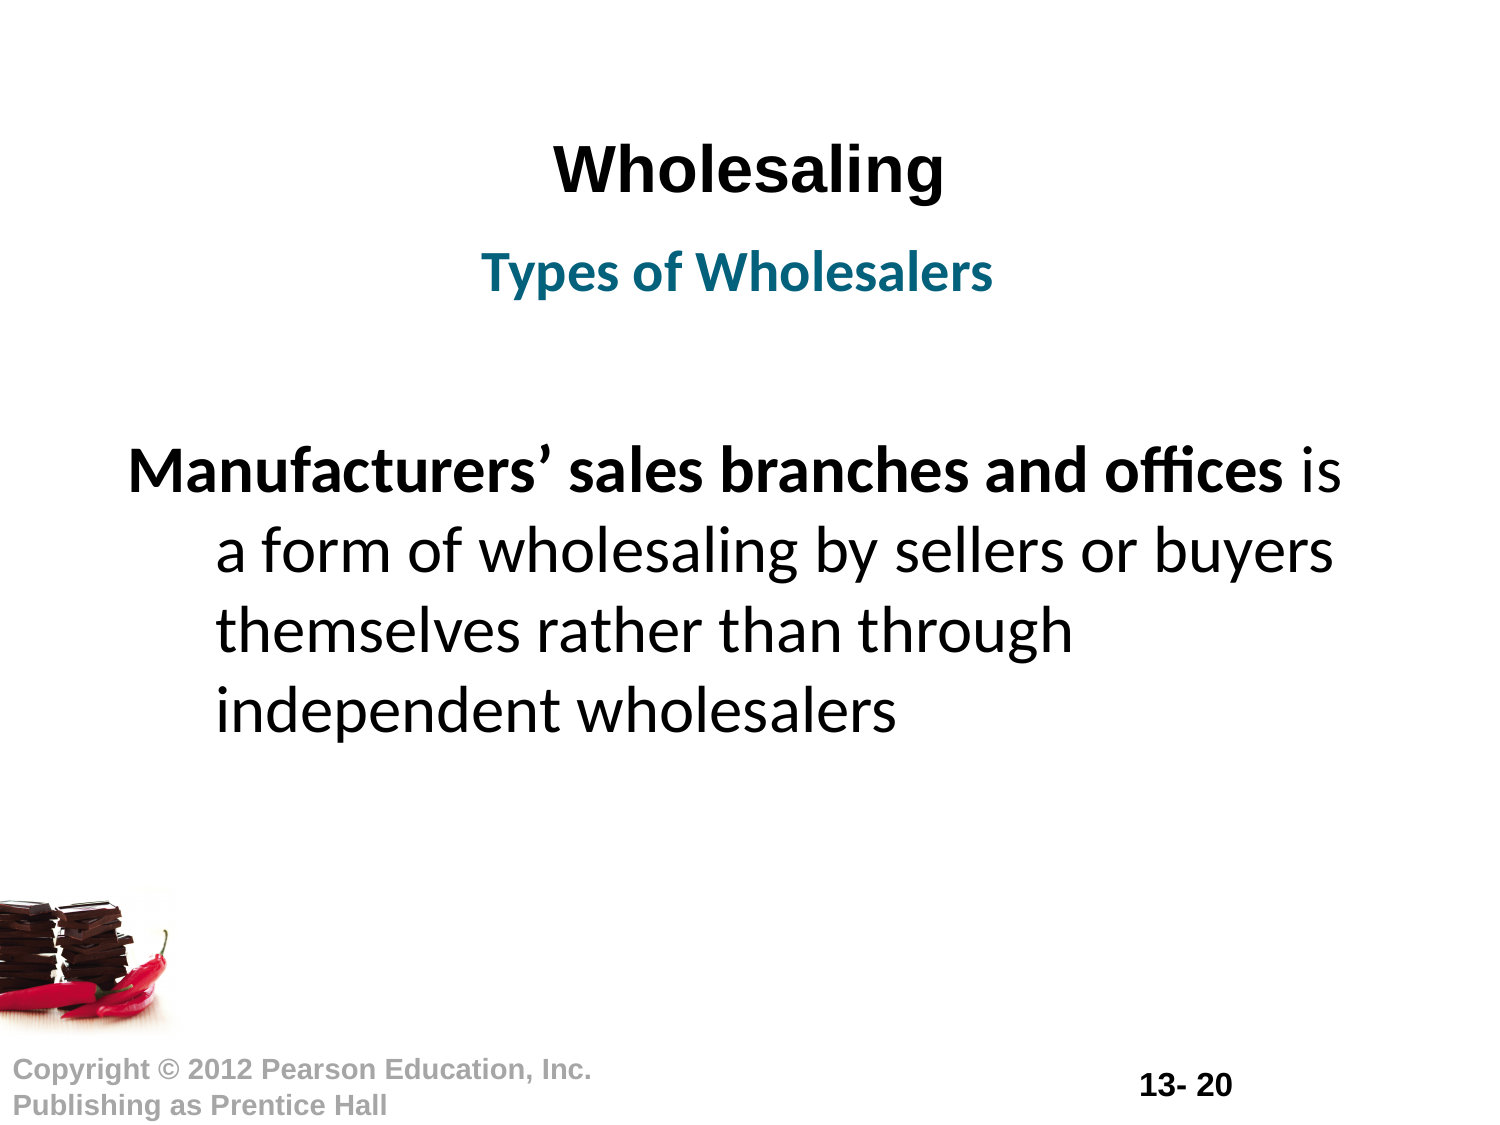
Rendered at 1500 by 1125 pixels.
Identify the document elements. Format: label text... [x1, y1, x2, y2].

list Types of Wholesalers [149, 237, 1326, 301]
title Wholesaling [112, 37, 1388, 226]
picture [0, 887, 183, 1039]
list Manufacturers’ sales branches and offices is a form of wholesaling by sellers or buyers themselves rather than through independent wholesalers [112, 324, 1388, 1001]
